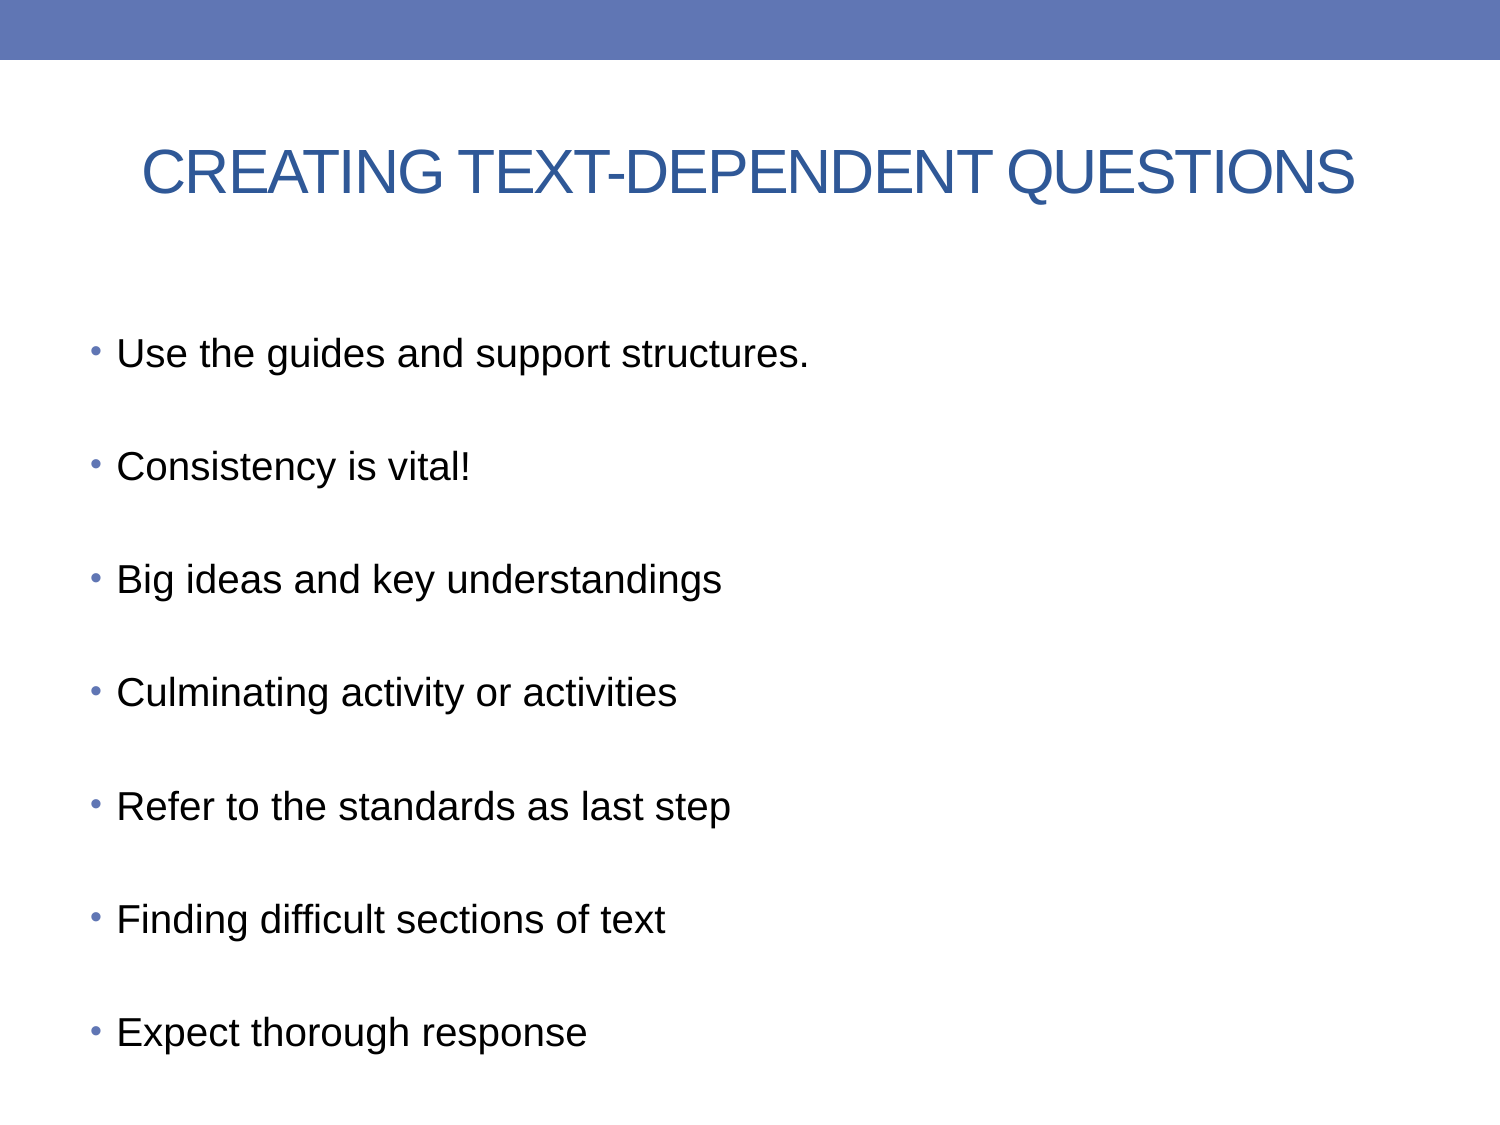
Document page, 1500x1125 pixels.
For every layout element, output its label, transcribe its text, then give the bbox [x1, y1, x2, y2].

title CREATING TEXT-DEPENDENT QUESTIONS [75, 87, 1425, 250]
list Use the guides and support structures. Consistency is vital! Big ideas and key understandings Culminating activity or activities Refer to the standards as last step Finding difficult sections of text Expect thorough response [75, 262, 1425, 1063]
